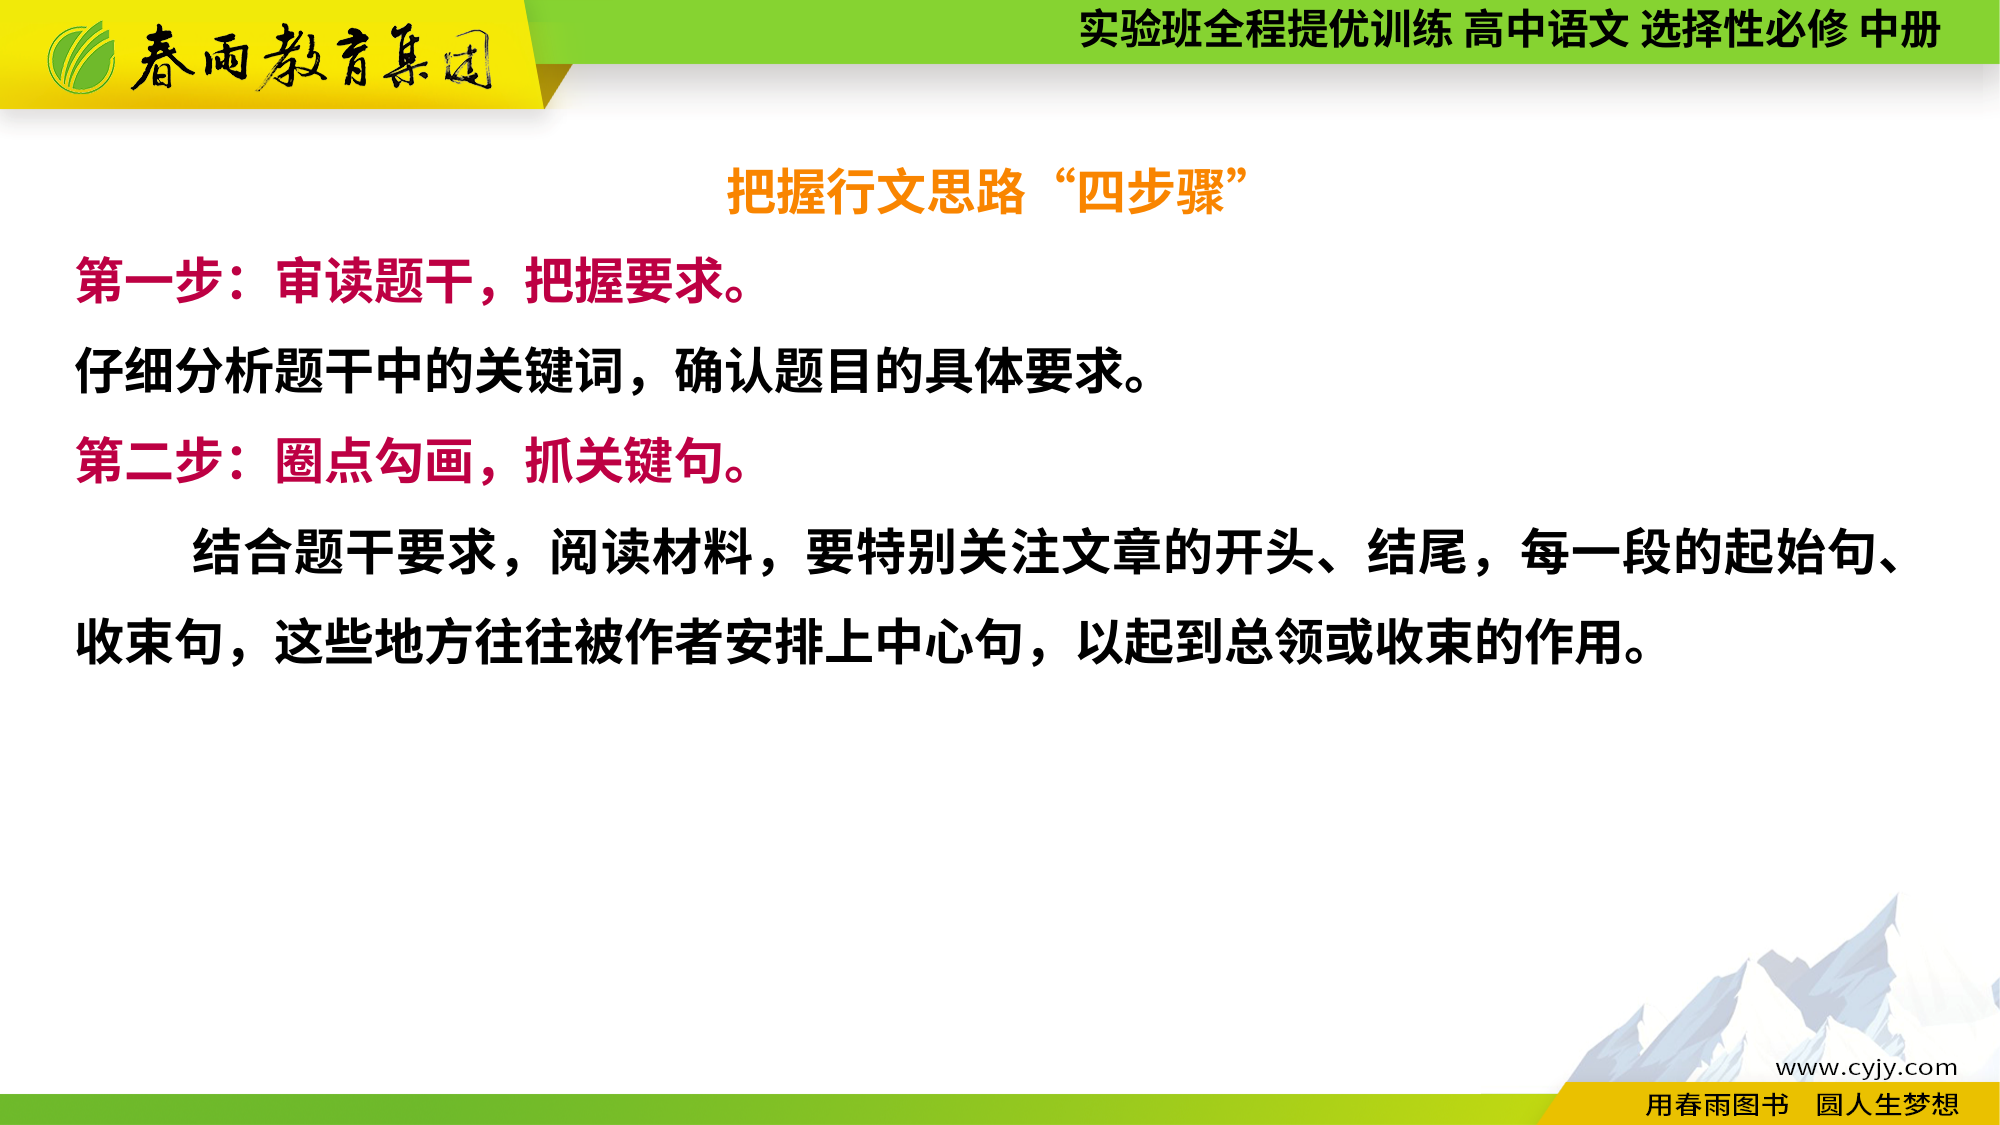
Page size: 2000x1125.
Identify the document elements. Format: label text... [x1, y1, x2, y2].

list 把握行文思路“四步骤” 第一步：审读题干，把握要求。 仔细分析题干中的关键词，确认题目的具体要求。 第二步：圈点勾画，抓关键句。 结合题干要求，阅读材料，要特别关注文章的开头、结尾，每一段的起始句、收束句，这些地方往往被作者安排上中心句，以起到总领或收束的作用。 [59, 122, 1944, 672]
picture [0, 0, 2000, 1125]
